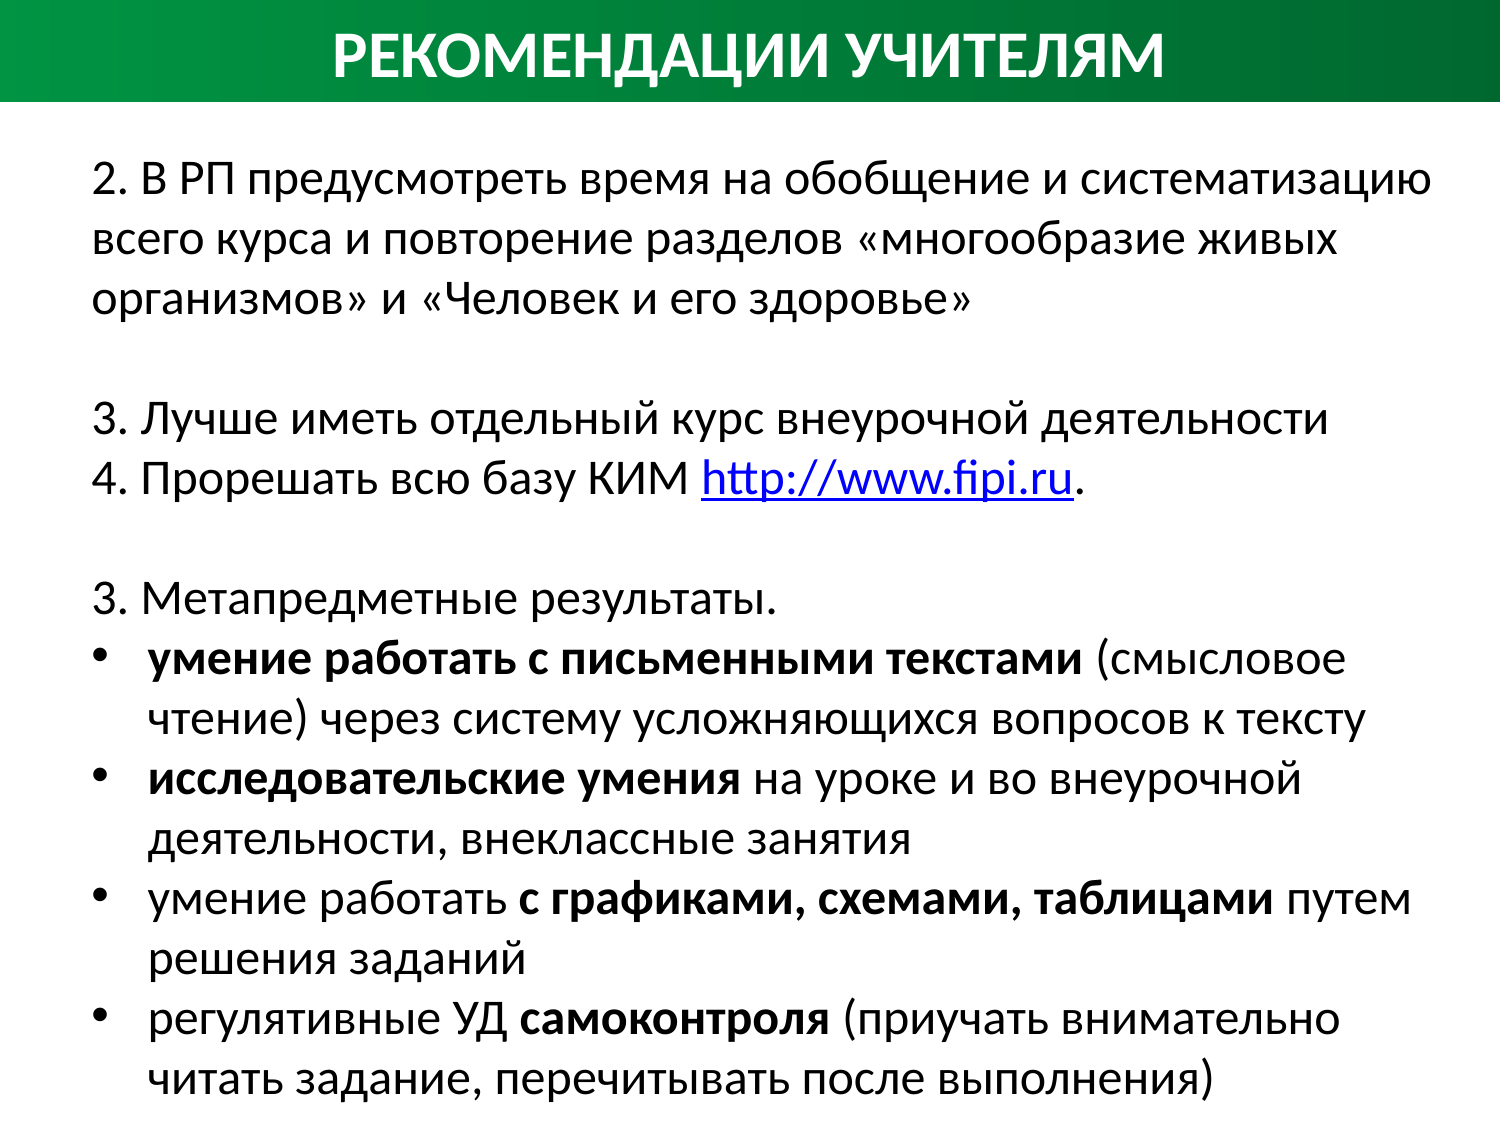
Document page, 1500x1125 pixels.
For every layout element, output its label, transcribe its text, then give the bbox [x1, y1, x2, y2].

title РЕКОМЕНДАЦИИ УЧИТЕЛЯМ [0, 0, 1500, 102]
text_box 2. В РП предусмотреть время на обобщение и систематизацию всего курса и повторение разделов «многообразие живых организмов» и «Человек и его здоровье» 3. Лучше иметь отдельный курс внеурочной деятельности 4. Прорешать всю базу КИМ http://www.fipi.ru. 3. Метапредметные результаты. умение работать с письменными текстами (смысловое чтение) через систему усложняющихся вопросов к тексту исследовательские умения на уроке и во внеурочной деятельности, внеклассные занятия умение работать с графиками, схемами, таблицами путем решения заданий регулятивные УД самоконтроля (приучать внимательно читать задание, перечитывать после выполнения) [76, 137, 1471, 1125]
